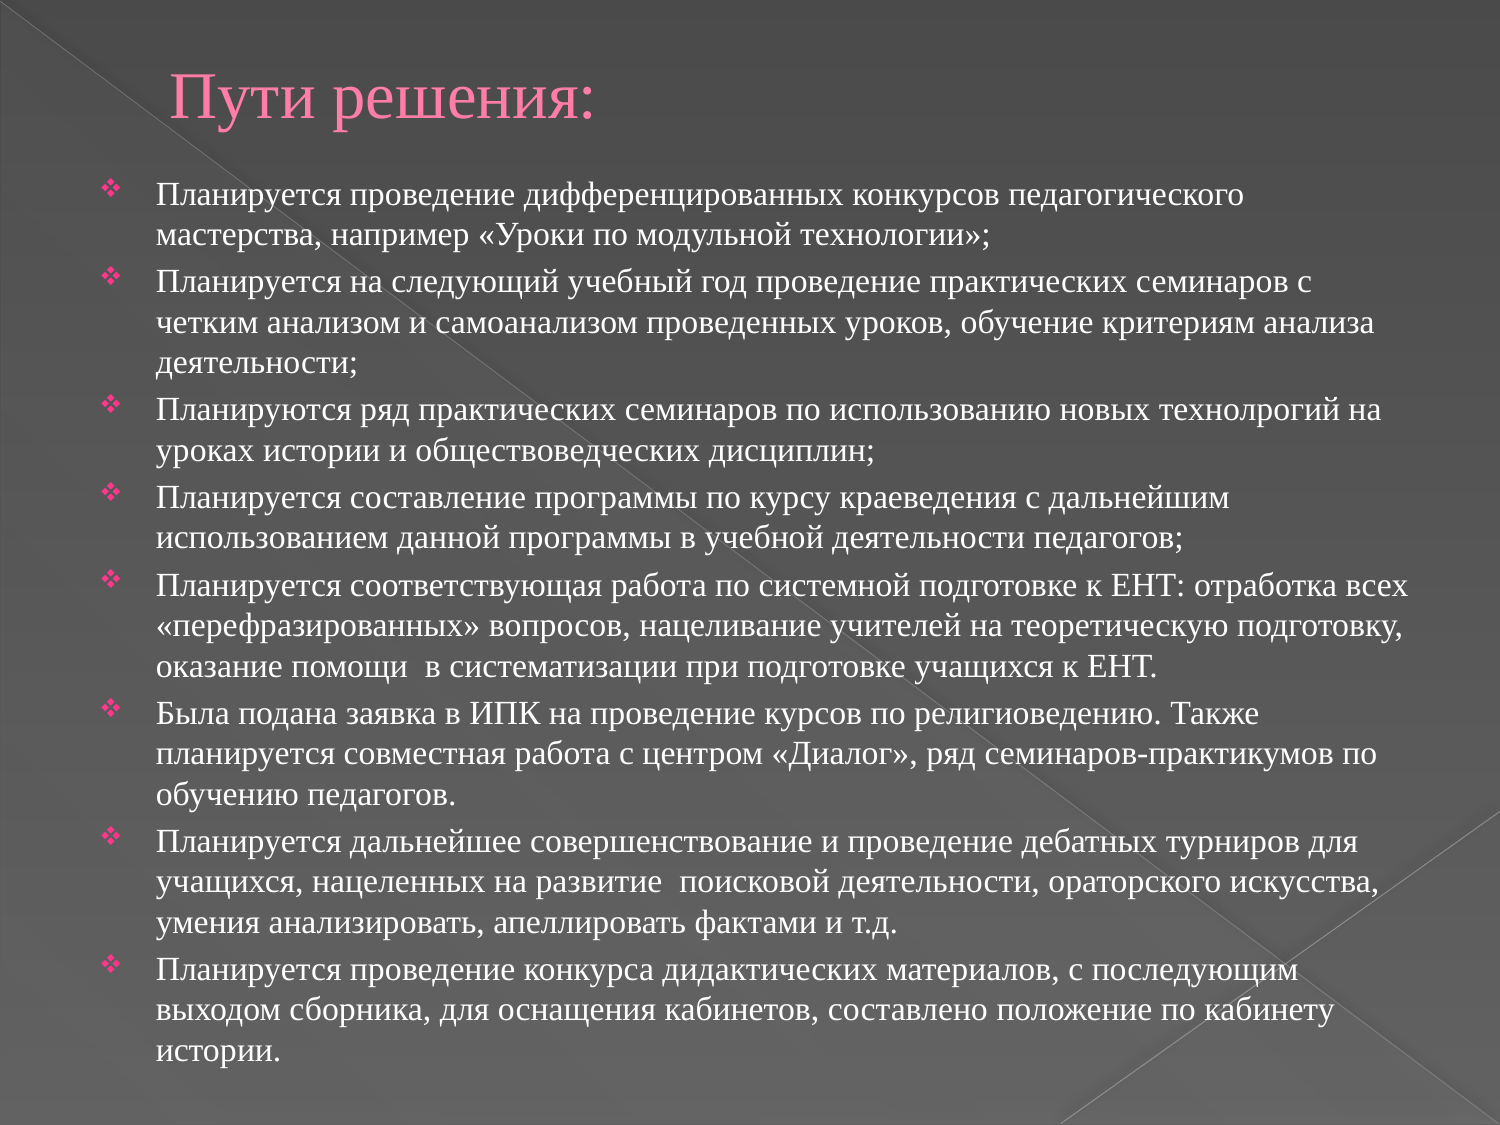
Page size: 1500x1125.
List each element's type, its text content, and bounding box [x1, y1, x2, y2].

list Планируется проведение дифференцированных конкурсов педагогического мастерства, например «Уроки по модульной технологии»; Планируется на следующий учебный год проведение практических семинаров с четким анализом и самоанализом проведенных уроков, обучение критериям анализа деятельности; Планируются ряд практических семинаров по использованию новых технолрогий на уроках истории и обществоведческих дисциплин; Планируется составление программы по курсу краеведения с дальнейшим использованием данной программы в учебной деятельности педагогов; Планируется соответствующая работа по системной подготовке к ЕНТ: отработка всех «перефразированных» вопросов, нацеливание учителей на теоретическую подготовку, оказание помощи в систематизации при подготовке учащихся к ЕНТ. Была подана заявка в ИПК на проведение курсов по религиоведению. Также планируется совместная работа с центром «Диалог», ряд семинаров-практикумов по обучению педагогов. Планируется дальнейшее совершенствование и проведение дебатных турниров для учащихся, нацеленных на развитие поисковой деятельности, ораторского искусства, умения анализировать, апеллировать фактами и т.д. Планируется проведение конкурса дидактических материалов, с последующим выходом сборника, для оснащения кабинетов, составлено положение по кабинету истории. [75, 164, 1425, 1125]
title Пути решения: [75, 43, 1425, 141]
